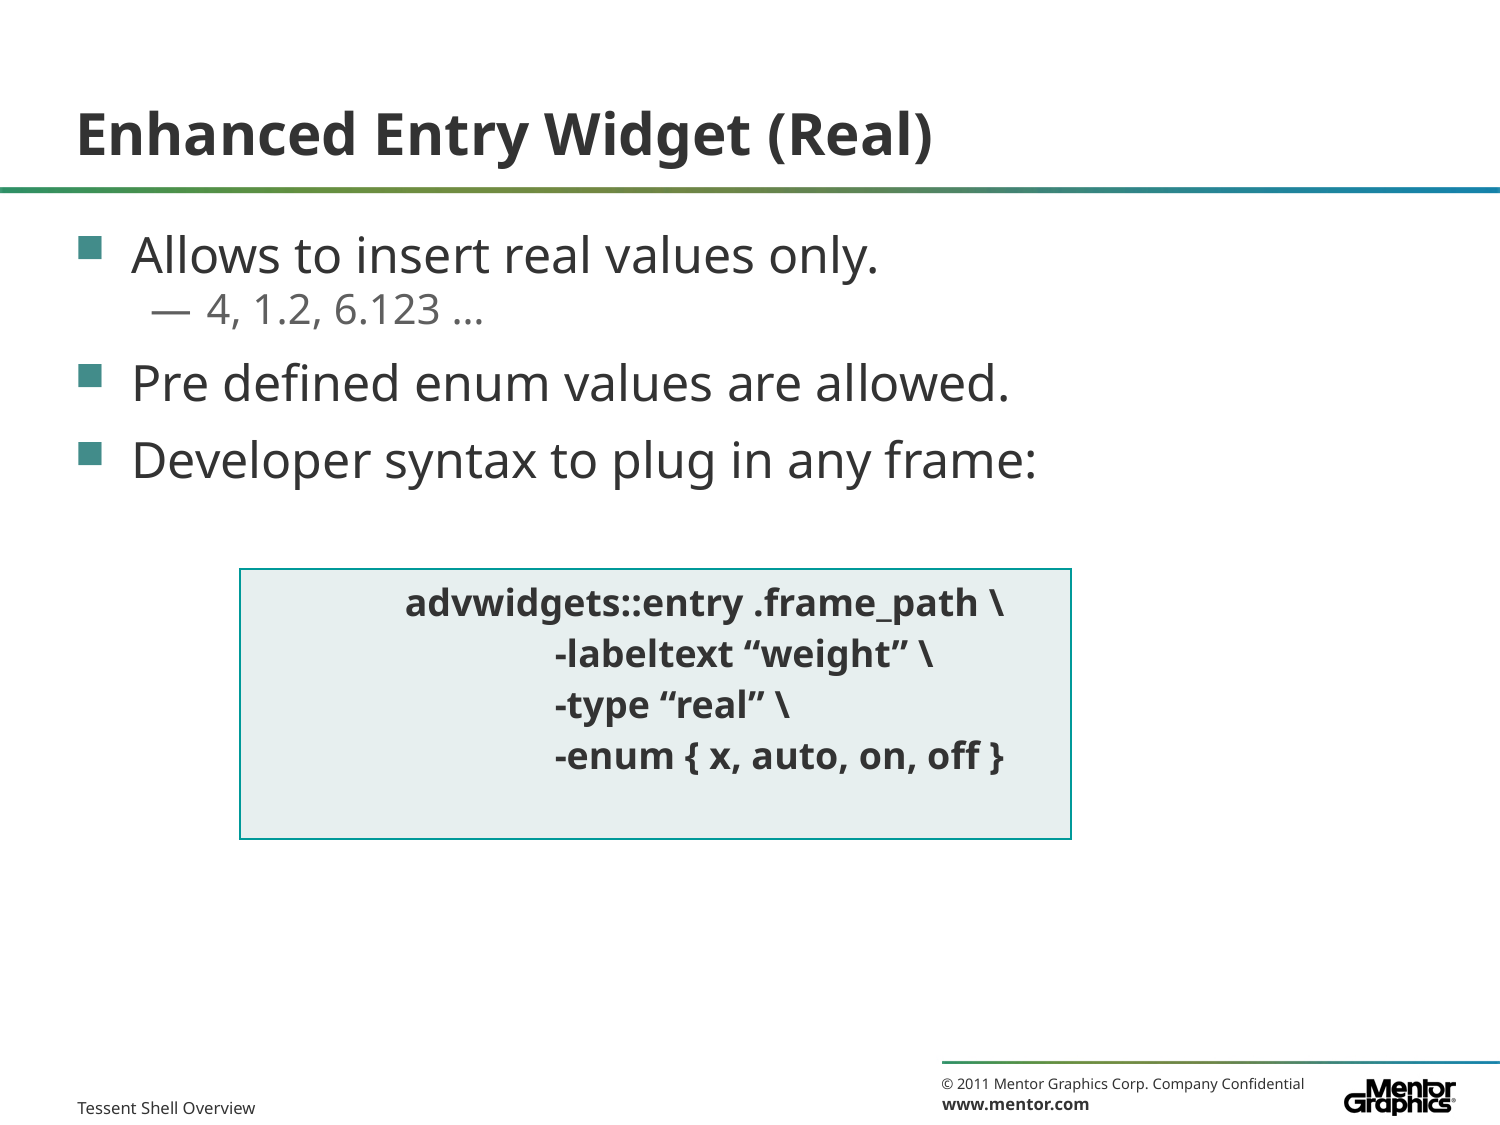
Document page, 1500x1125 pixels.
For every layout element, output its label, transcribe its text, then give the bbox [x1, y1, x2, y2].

picture [0, 1048, 1500, 1125]
table_header advwidgets::entry .frame_path \ -labeltext “weight” \ -type “real” \ -enum { x, auto, on, off } [241, 570, 1070, 838]
title Enhanced Entry Widget (Real) [0, 0, 1500, 176]
list Allows to insert real values only. 4, 1.2, 6.123 … Pre defined enum values are allowed. Developer syntax to plug in any frame: [0, 215, 1500, 1048]
footer Tessent Shell Overview [62, 1086, 918, 1125]
picture [0, 176, 1500, 215]
